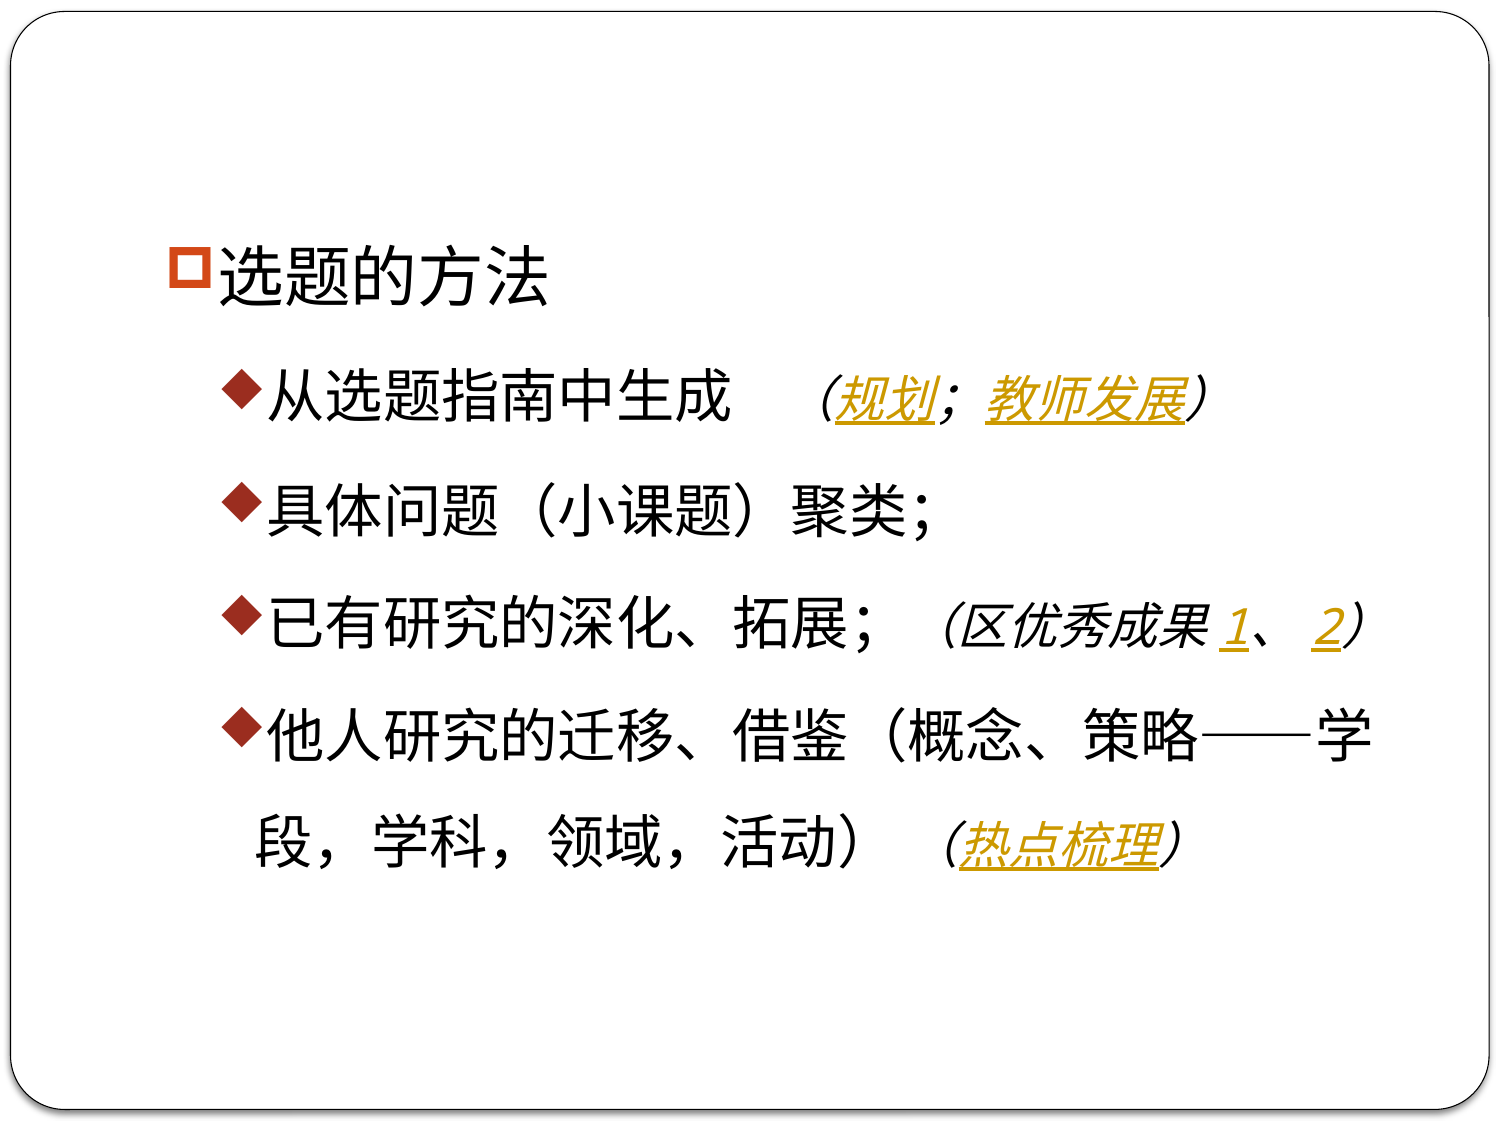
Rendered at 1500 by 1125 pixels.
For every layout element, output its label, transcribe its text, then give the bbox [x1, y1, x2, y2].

list 选题的方法 从选题指南中生成 （规划；教师发展） 具体问题（小课题）聚类； 已有研究的深化、拓展；（区优秀成果1、2） 他人研究的迁移、借鉴（概念、策略——学段，学科，领域，活动） （热点梳理） [150, 187, 1425, 988]
